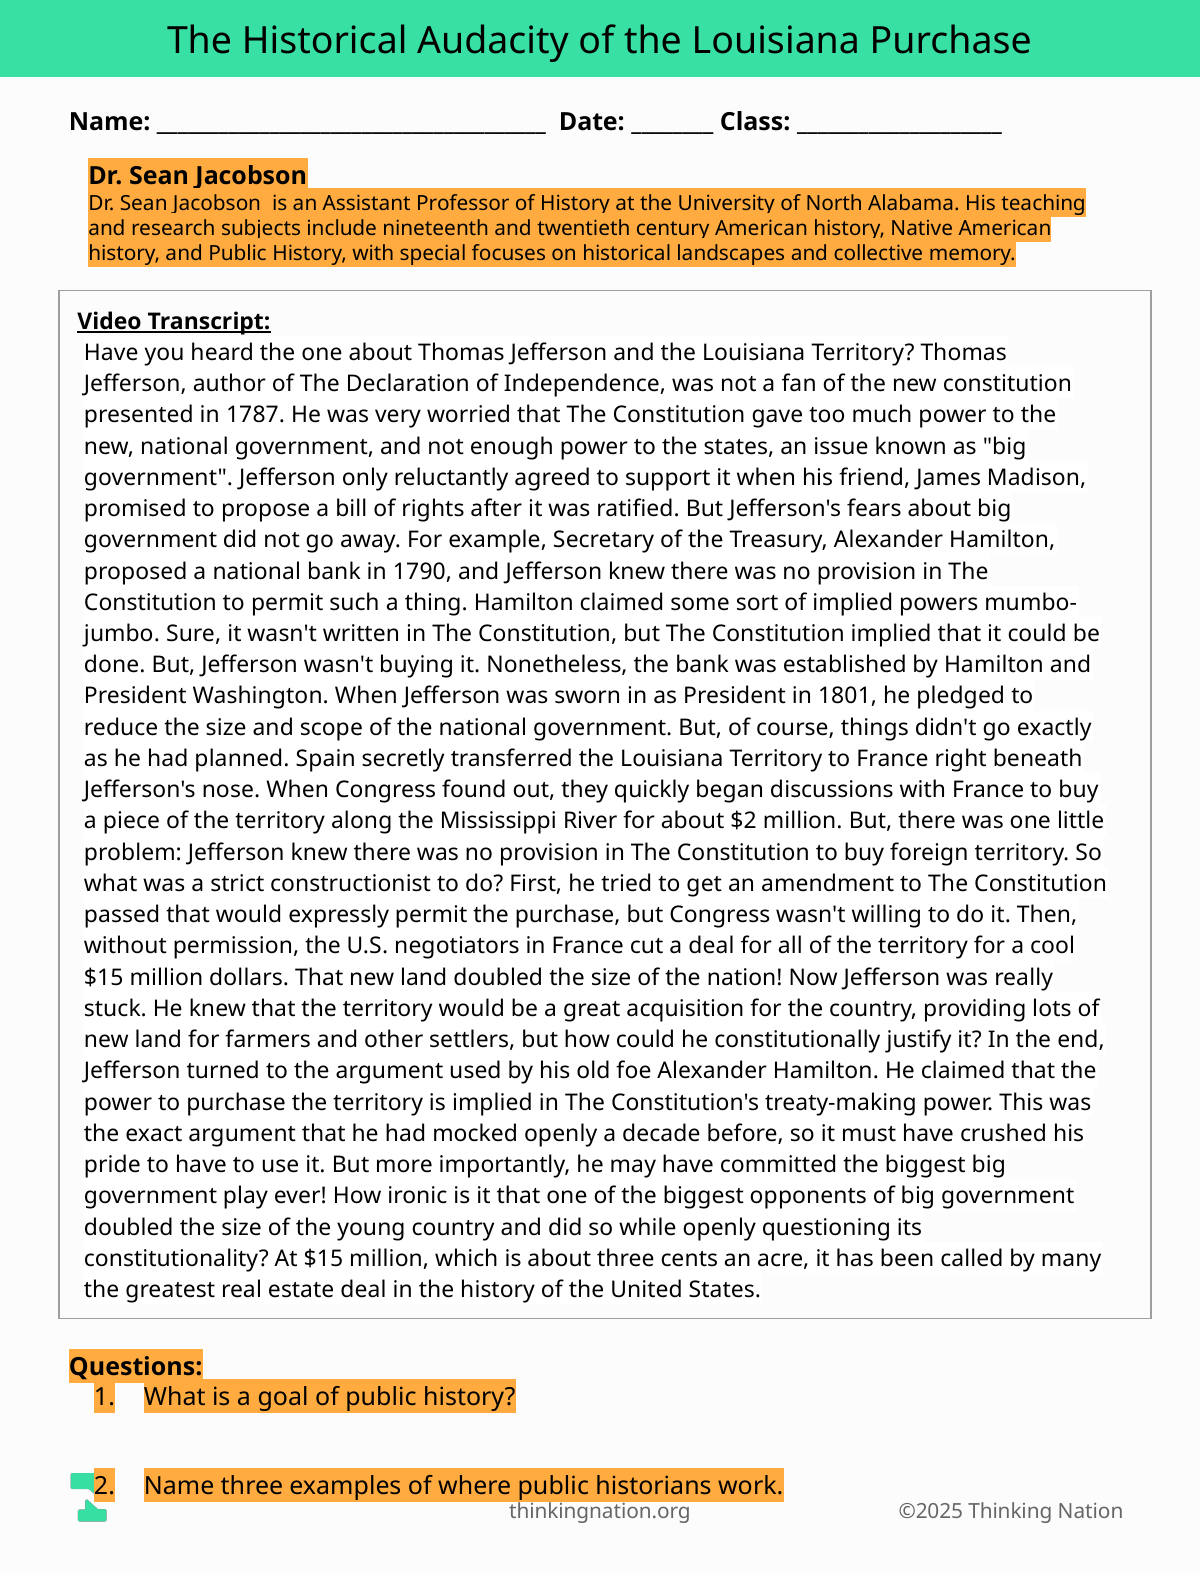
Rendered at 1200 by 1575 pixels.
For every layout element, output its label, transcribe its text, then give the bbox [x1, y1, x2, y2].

text_box Dr. Sean Jacobson Dr. Sean Jacobson is an Assistant Professor of History at the University of North Alabama. His teaching and research subjects include nineteenth and twentieth century American history, Native American history, and Public History, with special focuses on historical landscapes and collective memory. [70, 150, 1139, 268]
picture [58, 1463, 126, 1531]
text_box Name: ______________________________________ Date: ________ Class: ____________________ [53, 90, 1146, 150]
text_box The Historical Audacity of the Louisiana Purchase [0, 0, 1200, 77]
text_box Questions: What is a goal of public history? Name three examples of where public historians work. [53, 1335, 1146, 1540]
table_header Video Transcript: Have you heard the one about Thomas Jefferson and the Louisiana Territory? Thomas Jefferson, author of The Declaration of Independence, was not a fan of the new constitution presented in 1787. He was very worried that The Constitution gave too much power to the new, national government, and not enough power to the states, an issue known as "big government". Jefferson only reluctantly agreed to support it when his friend, James Madison, promised to propose a bill of rights after it was ratified. But Jefferson's fears about big government did not go away. For example, Secretary of the Treasury, Alexander Hamilton, proposed a national bank in 1790, and Jefferson knew there was no provision in The Constitution to permit such a thing. Hamilton claimed some sort of implied powers mumbo-jumbo. Sure, it wasn't written in The Constitution, but The Constitution implied that it could be done. But, Jefferson wasn't buying it. Nonetheless, the bank was established by Hamilton and President Washington. When Jefferson was sworn in as President in 1801, he pledged to reduce the size and scope of the national government. But, of course, things didn't go exactly as he had planned. Spain secretly transferred the Louisiana Territory to France right beneath Jefferson's nose. When Congress found out, they quickly began discussions with France to buy a piece of the territory along the Mississippi River for about $2 million. But, there was one little problem: Jefferson knew there was no provision in The Constitution to buy foreign territory. So what was a strict constructionist to do? First, he tried to get an amendment to The Constitution passed that would expressly permit the purchase, but Congress wasn't willing to do it. Then, without permission, the U.S. negotiators in France cut a deal for all of the territory for a cool $15 million dollars. That new land doubled the size of the nation! Now Jefferson was really stuck. He knew that the territory would be a great acquisition for the country, providing lots of new land for farmers and other settlers, but how could he constitutionally justify it? In the end, Jefferson turned to the argument used by his old foe Alexander Hamilton. He claimed that the power to purchase the territory is implied in The Constitution's treaty-making power. This was the exact argument that he had mocked openly a decade before, so it must have crushed his pride to have to use it. But more importantly, he may have committed the biggest big government play ever! How ironic is it that one of the biggest opponents of big government doubled the size of the young country and did so while openly questioning its constitutionality? At $15 million, which is about three cents an acre, it has been called by many the greatest real estate deal in the history of the United States. [60, 291, 1150, 1318]
